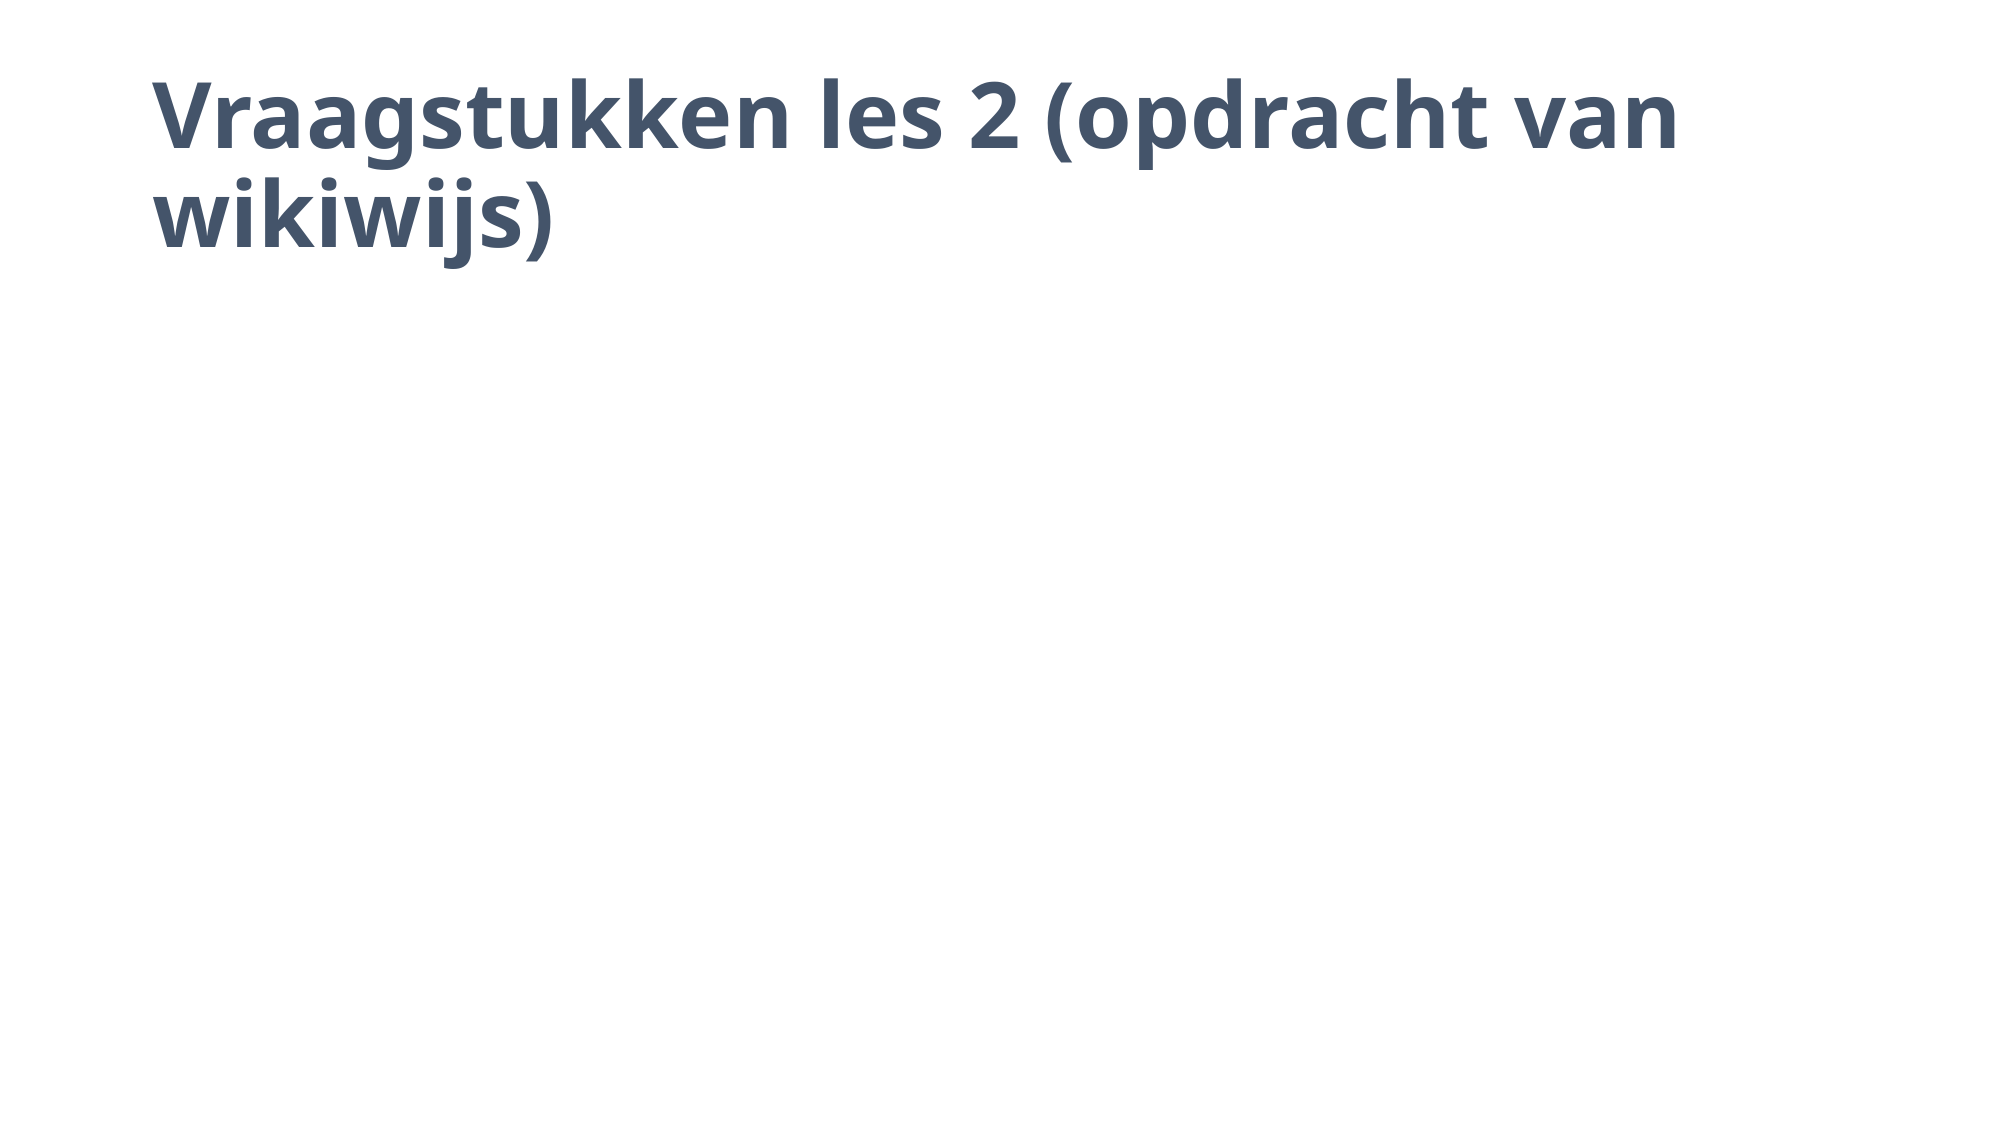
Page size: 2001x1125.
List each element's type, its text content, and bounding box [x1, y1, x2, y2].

title Vraagstukken les 2 (opdracht van wikiwijs) [137, 59, 1863, 278]
